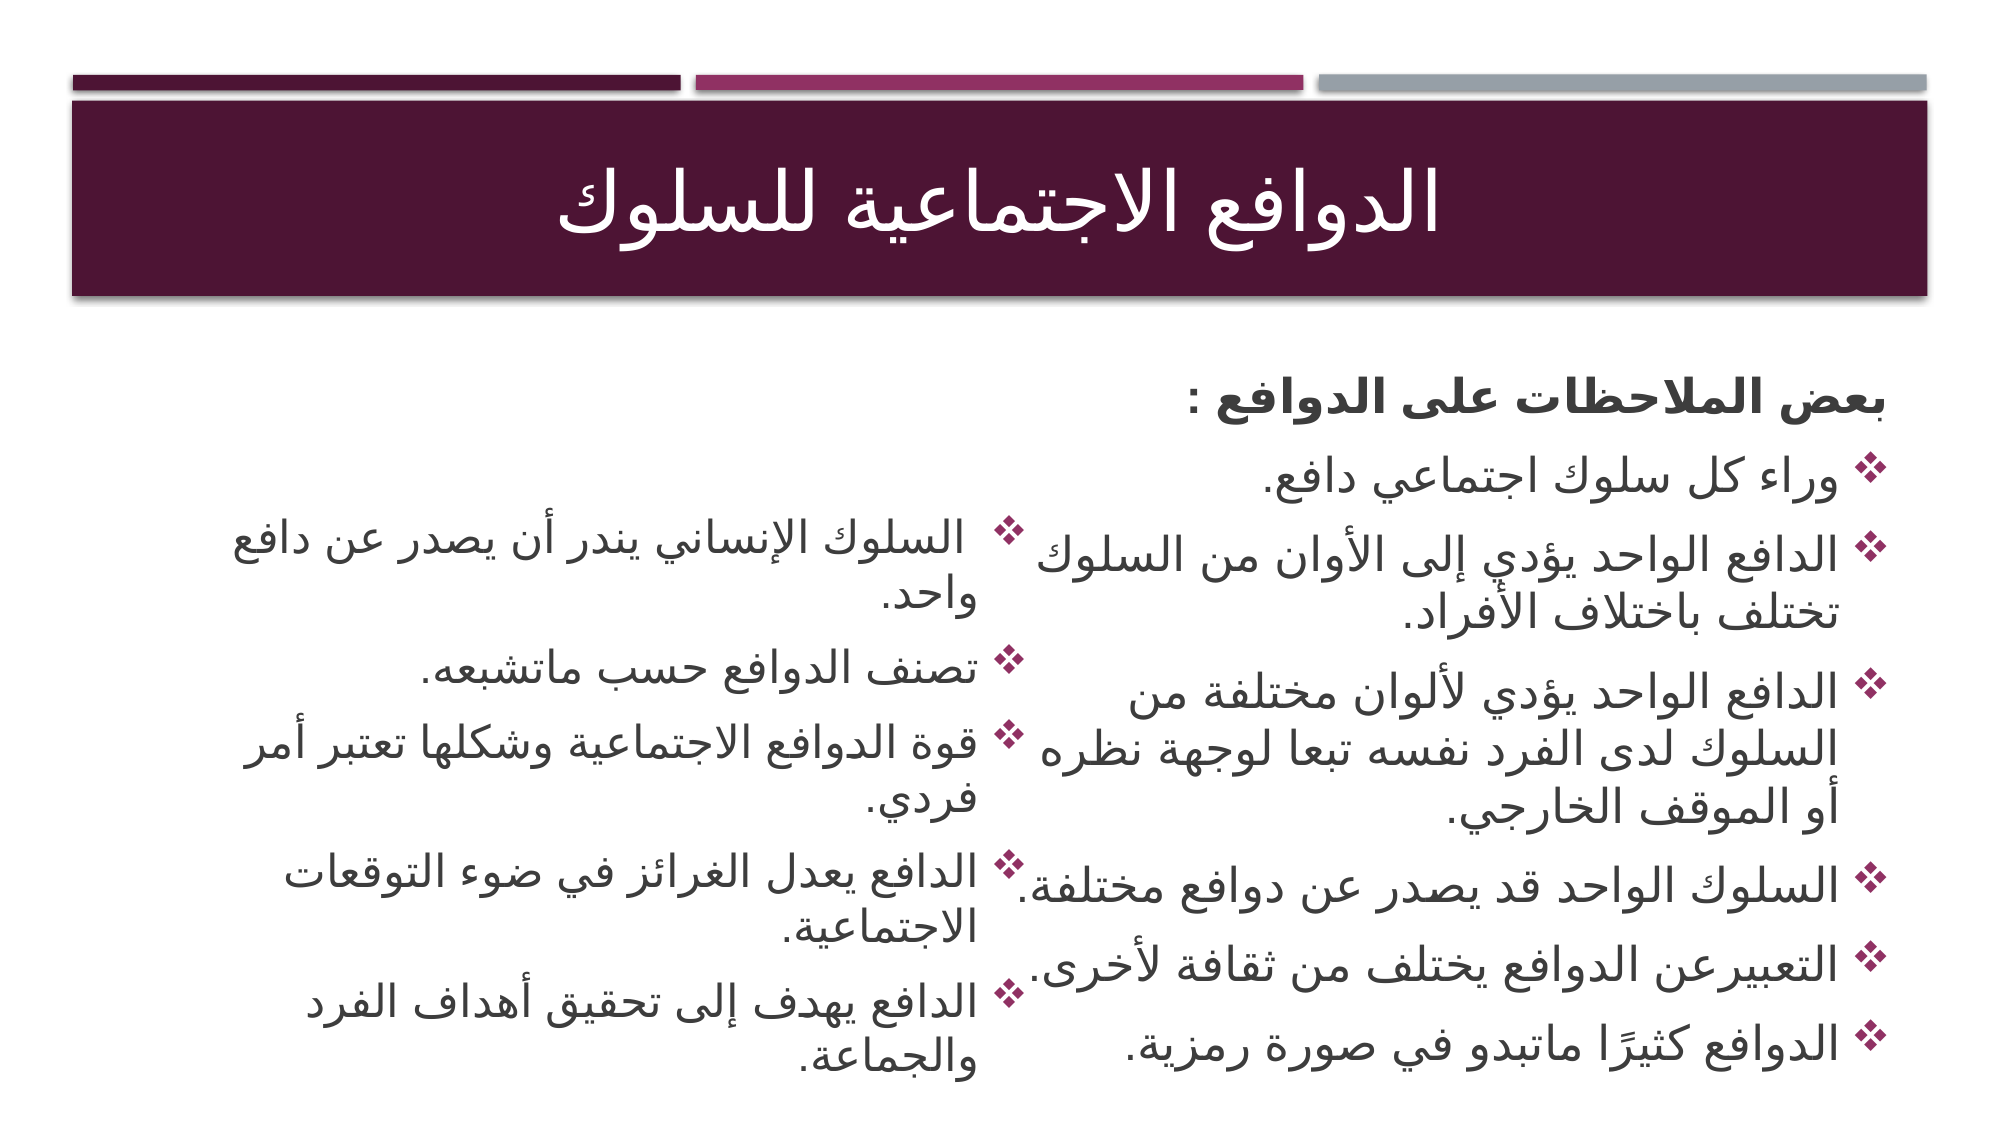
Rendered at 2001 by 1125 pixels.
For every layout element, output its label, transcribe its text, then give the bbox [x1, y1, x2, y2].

text_box السلوك الإنساني يندر أن يصدر عن دافع واحد. تصنف الدوافع حسب ماتشبعه. قوة الدوافع الاجتماعية وشكلها تعتبر أمر فردي. الدافع يعدل الغرائز في ضوء التوقعات الاجتماعية. الدافع يهدف إلى تحقيق أهداف الفرد والجماعة. [111, 500, 1041, 1093]
title الدوافع الاجتماعية للسلوك [95, 115, 1905, 282]
list بعض الملاحظات على الدوافع : وراء كل سلوك اجتماعي دافع. الدافع الواحد يؤدي إلى الأوان من السلوك تختلف باختلاف الأفراد. الدافع الواحد يؤدي لألوان مختلفة من السلوك لدى الفرد نفسه تبعا لوجهة نظره أو الموقف الخارجي. السلوك الواحد قد يصدر عن دوافع مختلفة. التعبيرعن الدوافع يختلف من ثقافة لأخرى. الدوافع كثيرًا ماتبدو في صورة رمزية. [976, 357, 1905, 1093]
